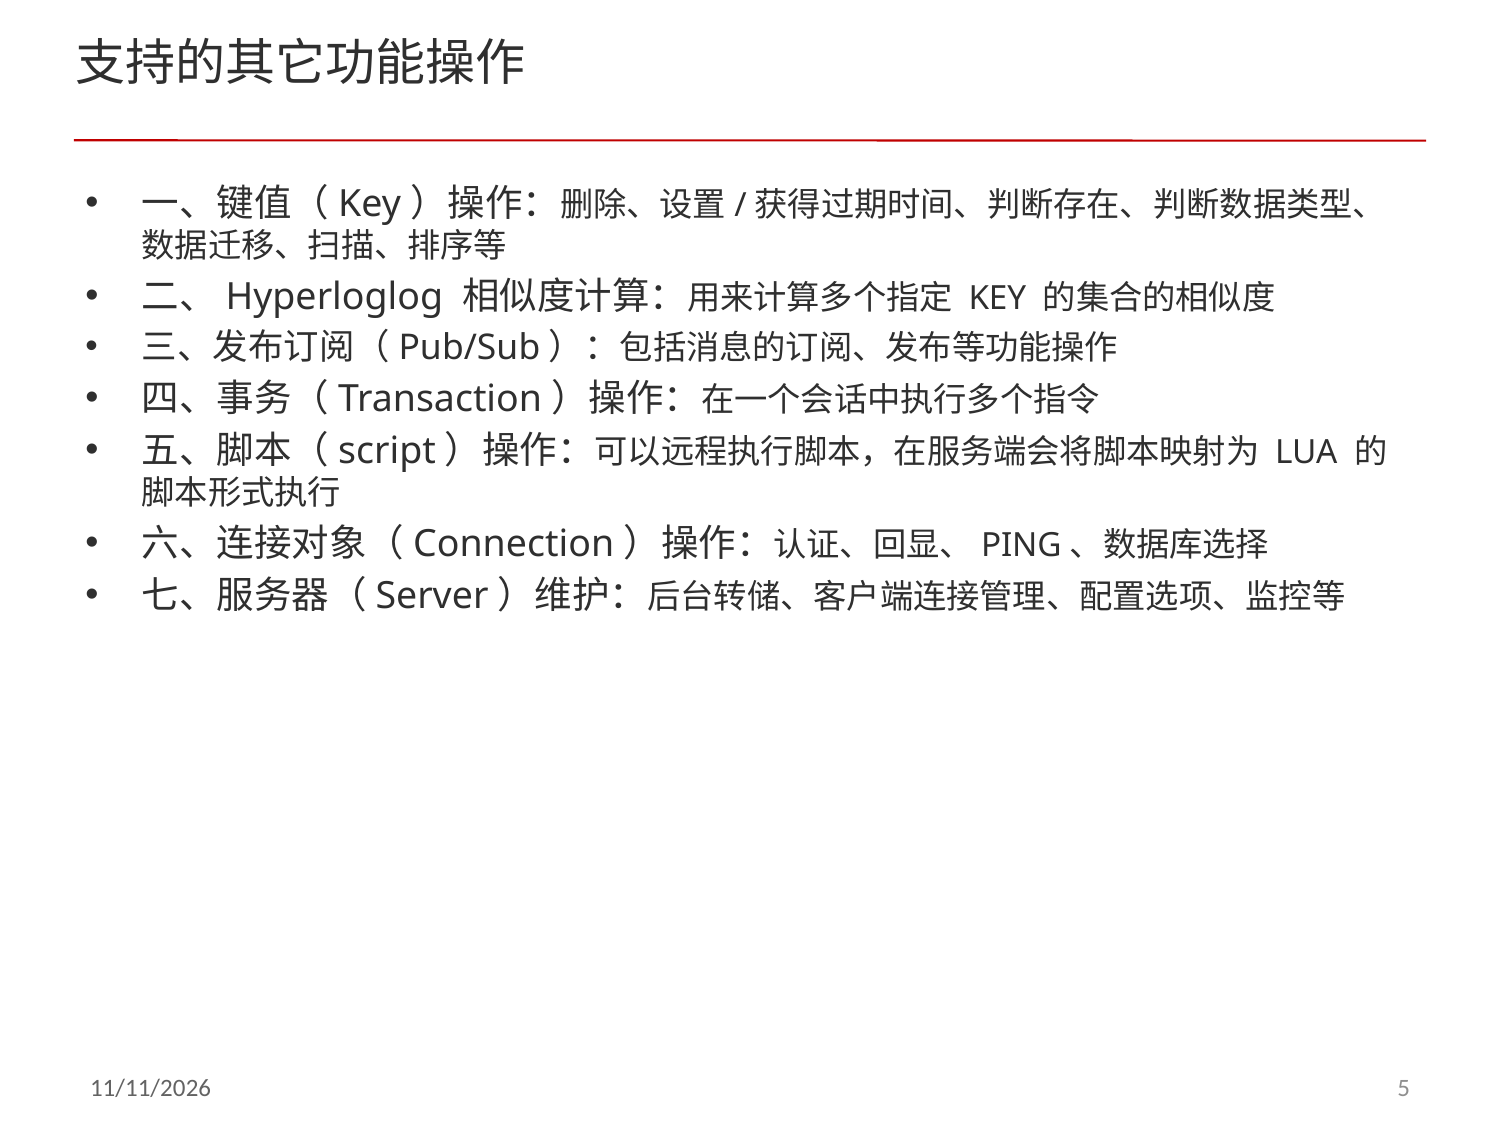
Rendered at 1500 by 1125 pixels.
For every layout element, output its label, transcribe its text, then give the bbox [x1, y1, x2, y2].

list 一、键值（Key）操作：删除、设置/获得过期时间、判断存在、判断数据类型、数据迁移、扫描、排序等 二、Hyperloglog 相似度计算：用来计算多个指定 KEY 的集合的相似度 三、发布订阅（Pub/Sub）：包括消息的订阅、发布等功能操作 四、事务（Transaction）操作：在一个会话中执行多个指令 五、脚本（script）操作：可以远程执行脚本，在服务端会将脚本映射为 LUA 的脚本形式执行 六、连接对象（Connection）操作：认证、回显、PING、数据库选择 七、服务器（Server）维护：后台转储、客户端连接管理、配置选项、监控等 [70, 171, 1421, 1016]
title 支持的其它功能操作 [75, 30, 1235, 136]
